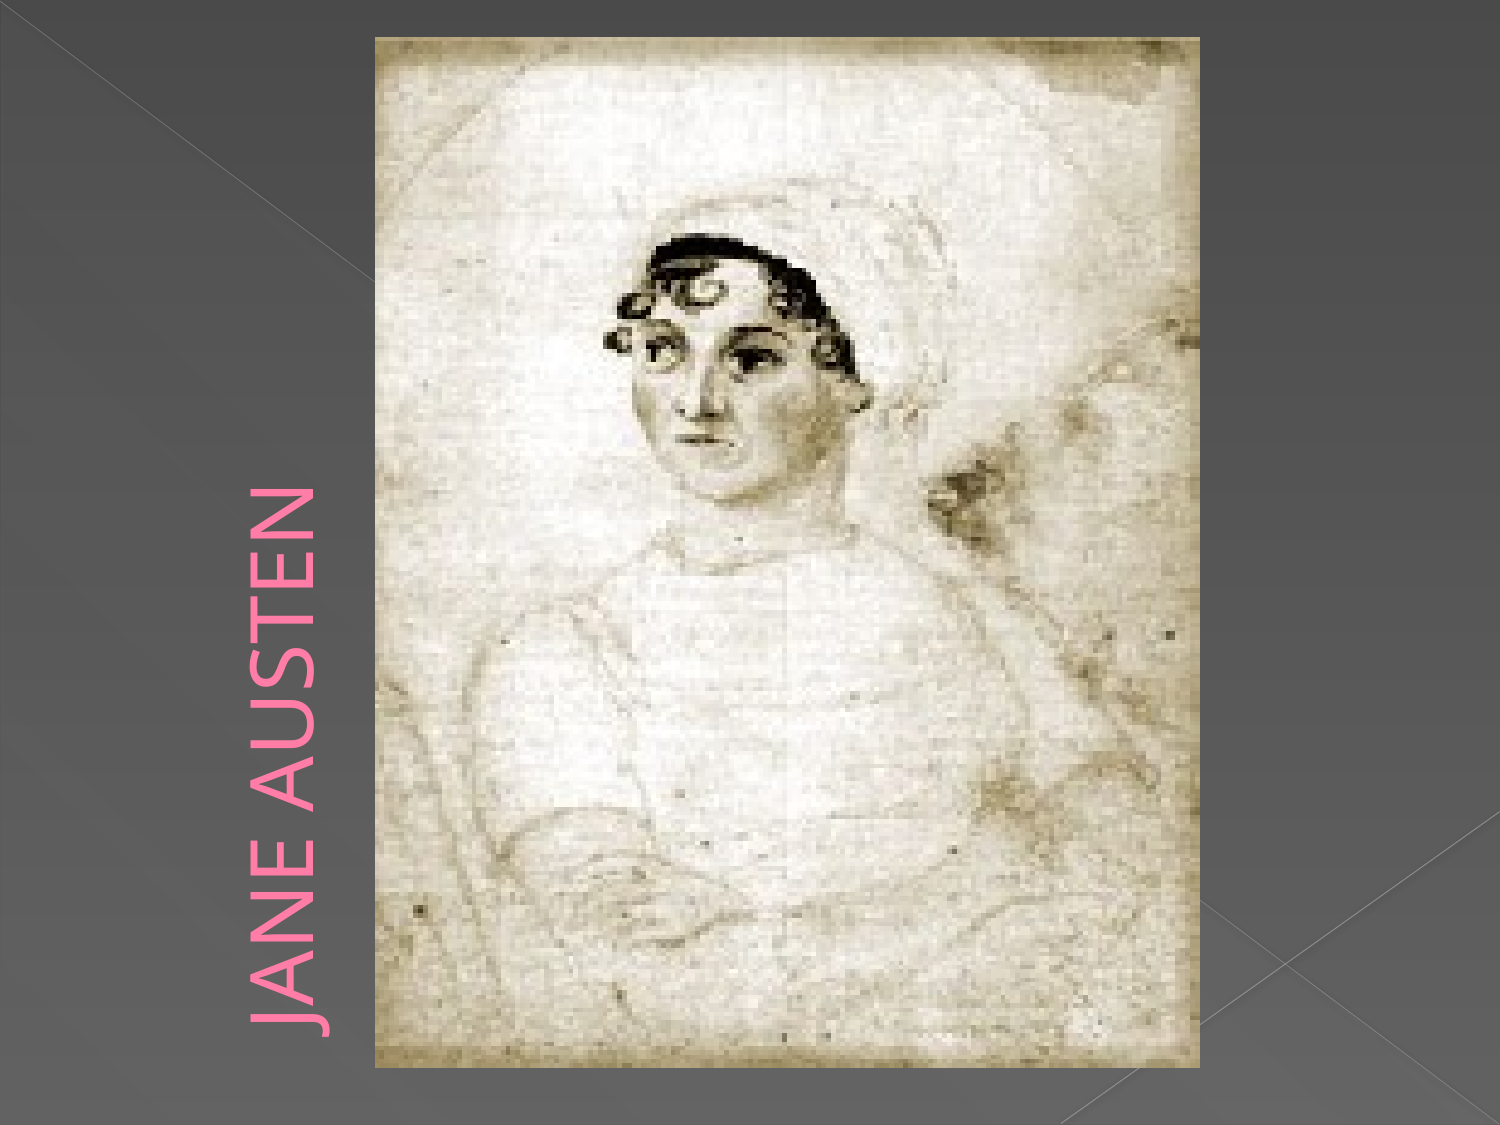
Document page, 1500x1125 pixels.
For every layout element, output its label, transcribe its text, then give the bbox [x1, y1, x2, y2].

title JANE AUSTEN [187, 0, 369, 1125]
picture [374, 37, 1201, 1068]
